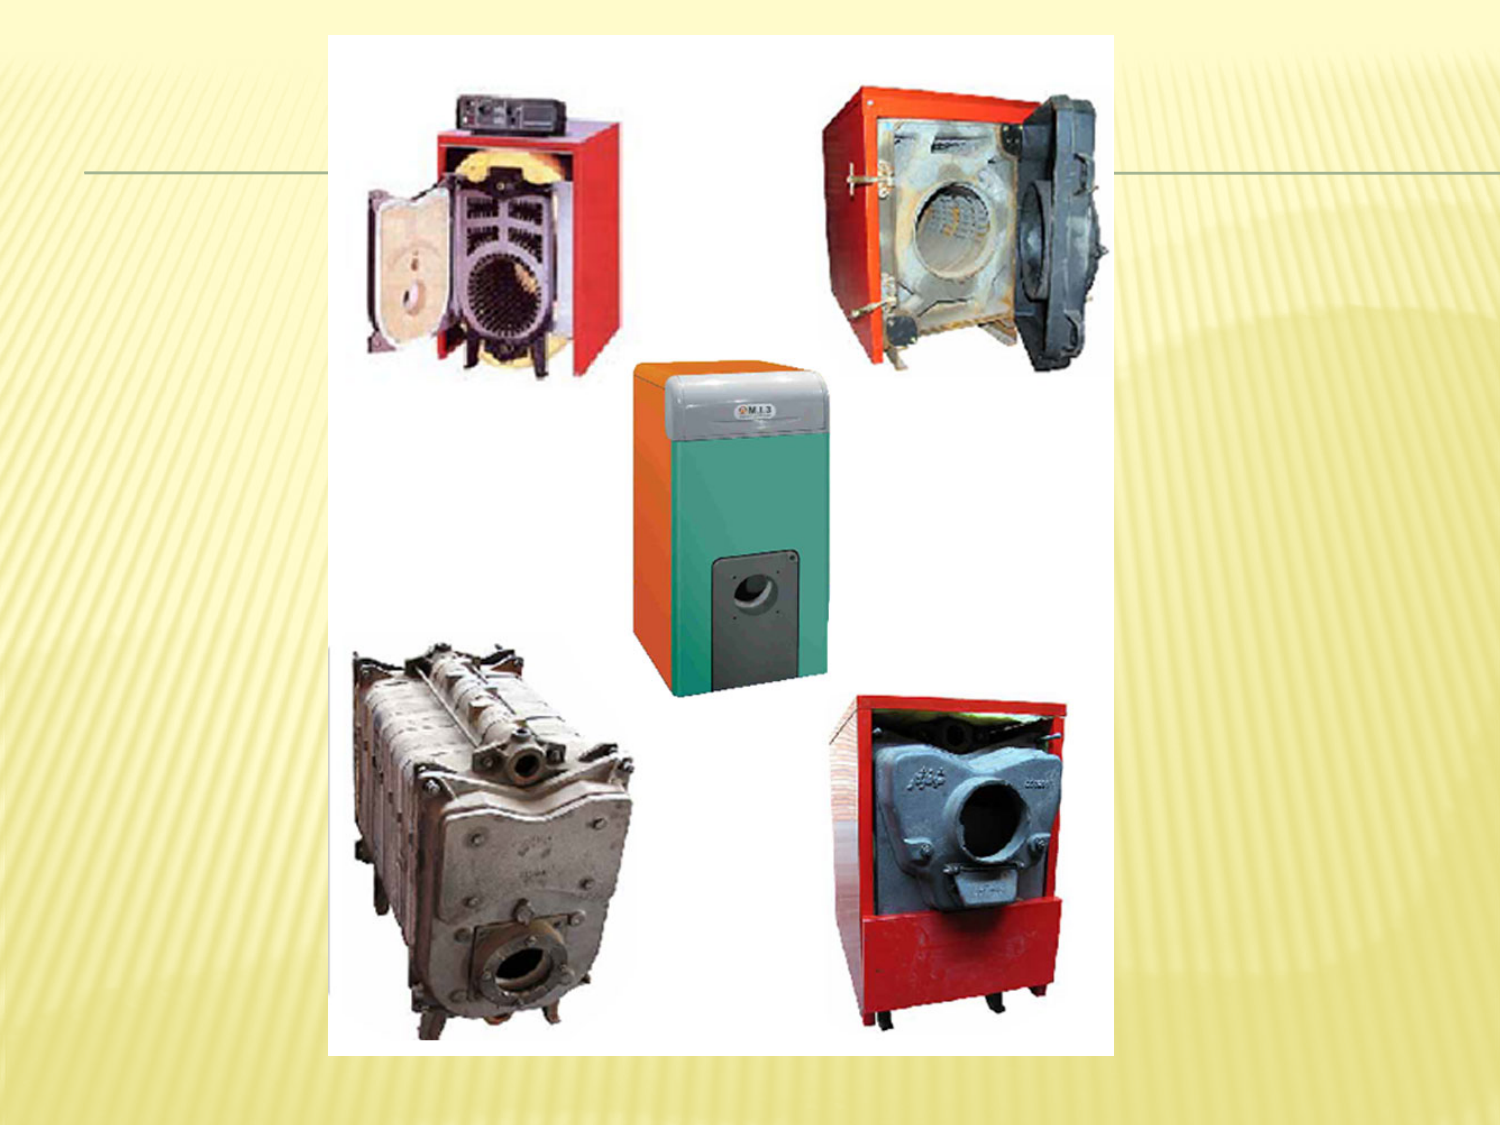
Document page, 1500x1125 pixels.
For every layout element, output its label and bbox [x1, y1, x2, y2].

list [327, 34, 1114, 1057]
